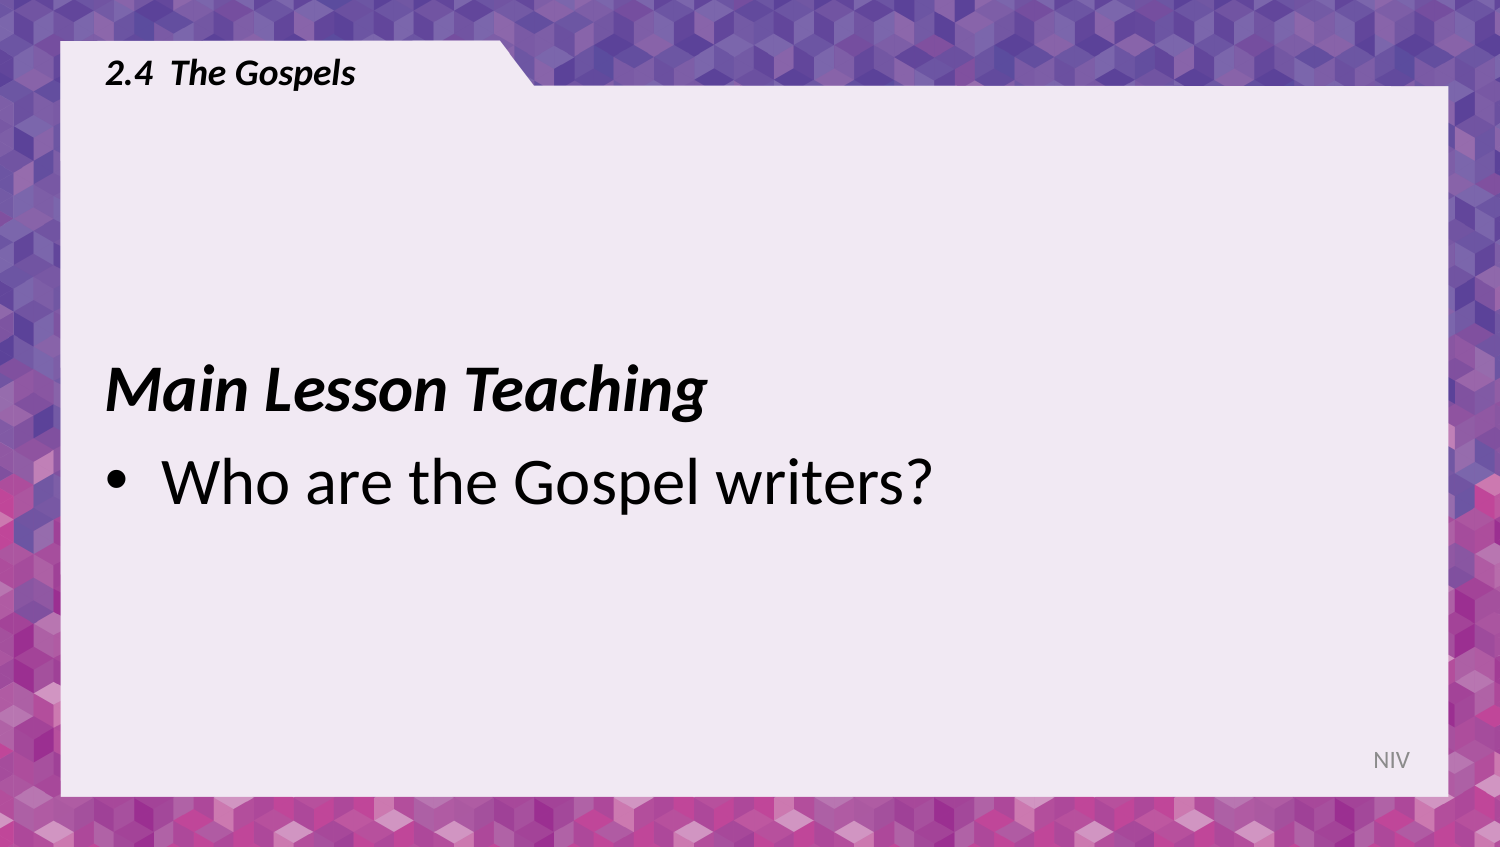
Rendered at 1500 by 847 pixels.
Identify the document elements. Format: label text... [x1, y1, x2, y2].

picture [0, 0, 1500, 847]
title 2.4 The Gospels [89, 33, 1420, 108]
footer NIV [950, 736, 1425, 782]
list Main Lesson Teaching Who are the Gospel writers? [89, 141, 1403, 722]
